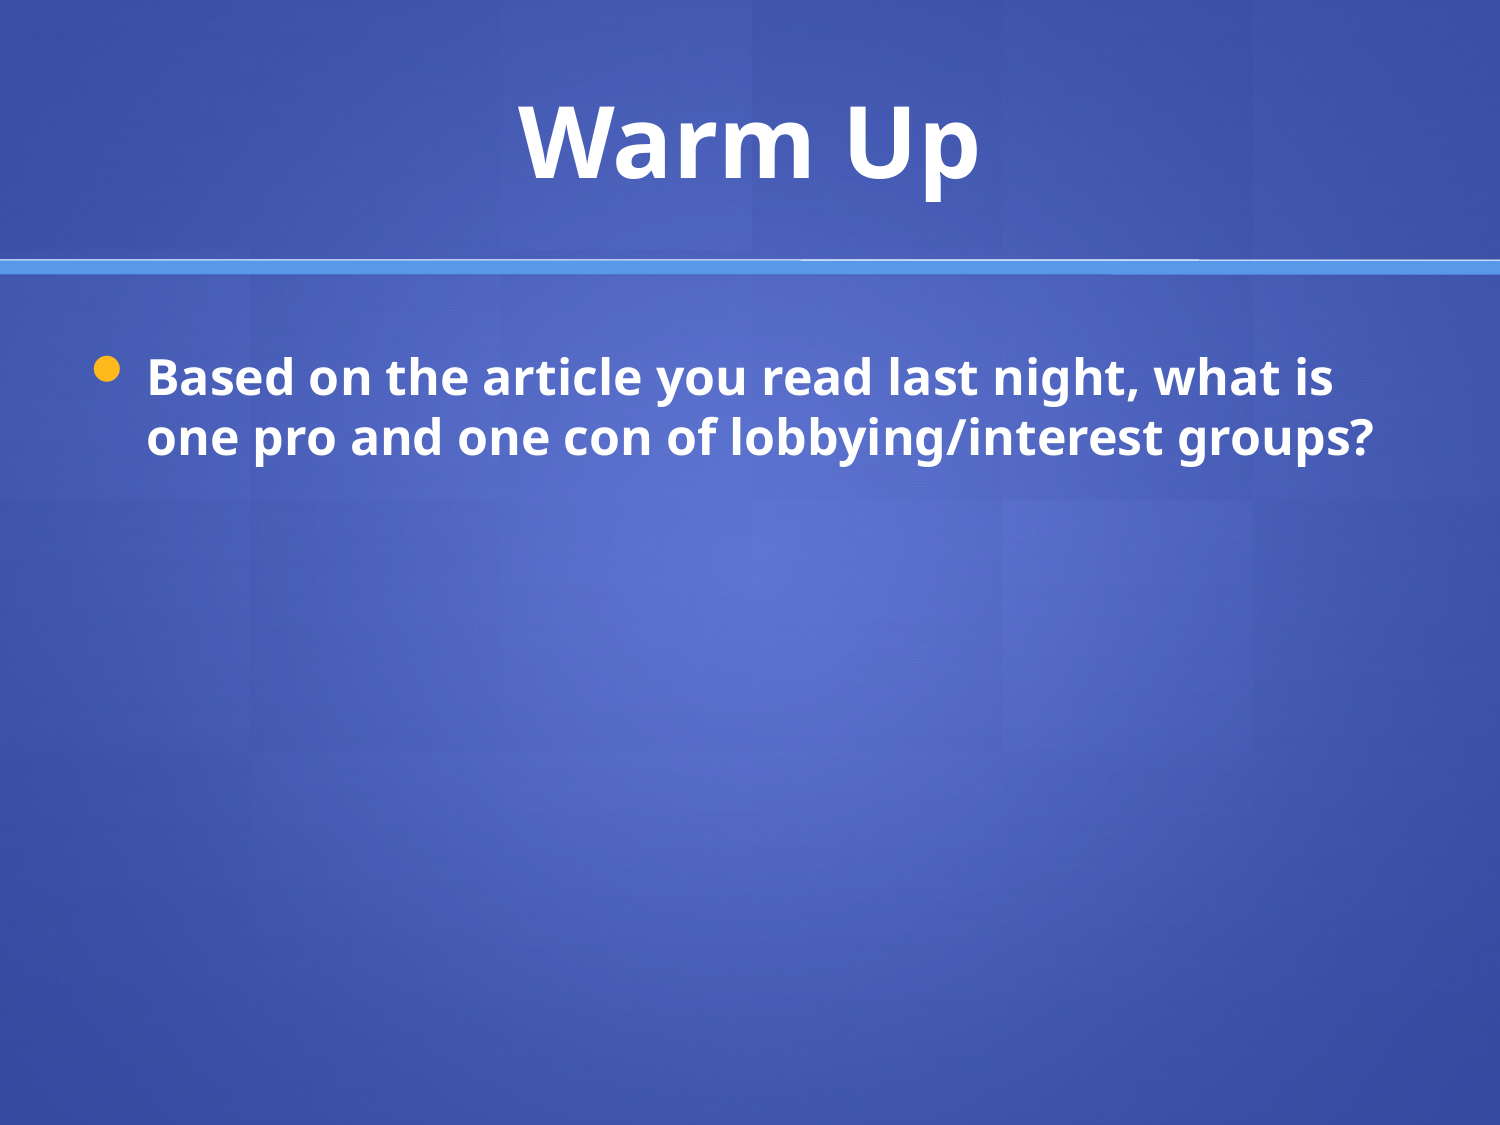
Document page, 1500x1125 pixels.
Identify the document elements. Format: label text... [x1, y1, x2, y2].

list Based on the article you read last night, what is one pro and one con of lobbying/interest groups? [75, 337, 1425, 988]
title Warm Up [75, 45, 1425, 233]
